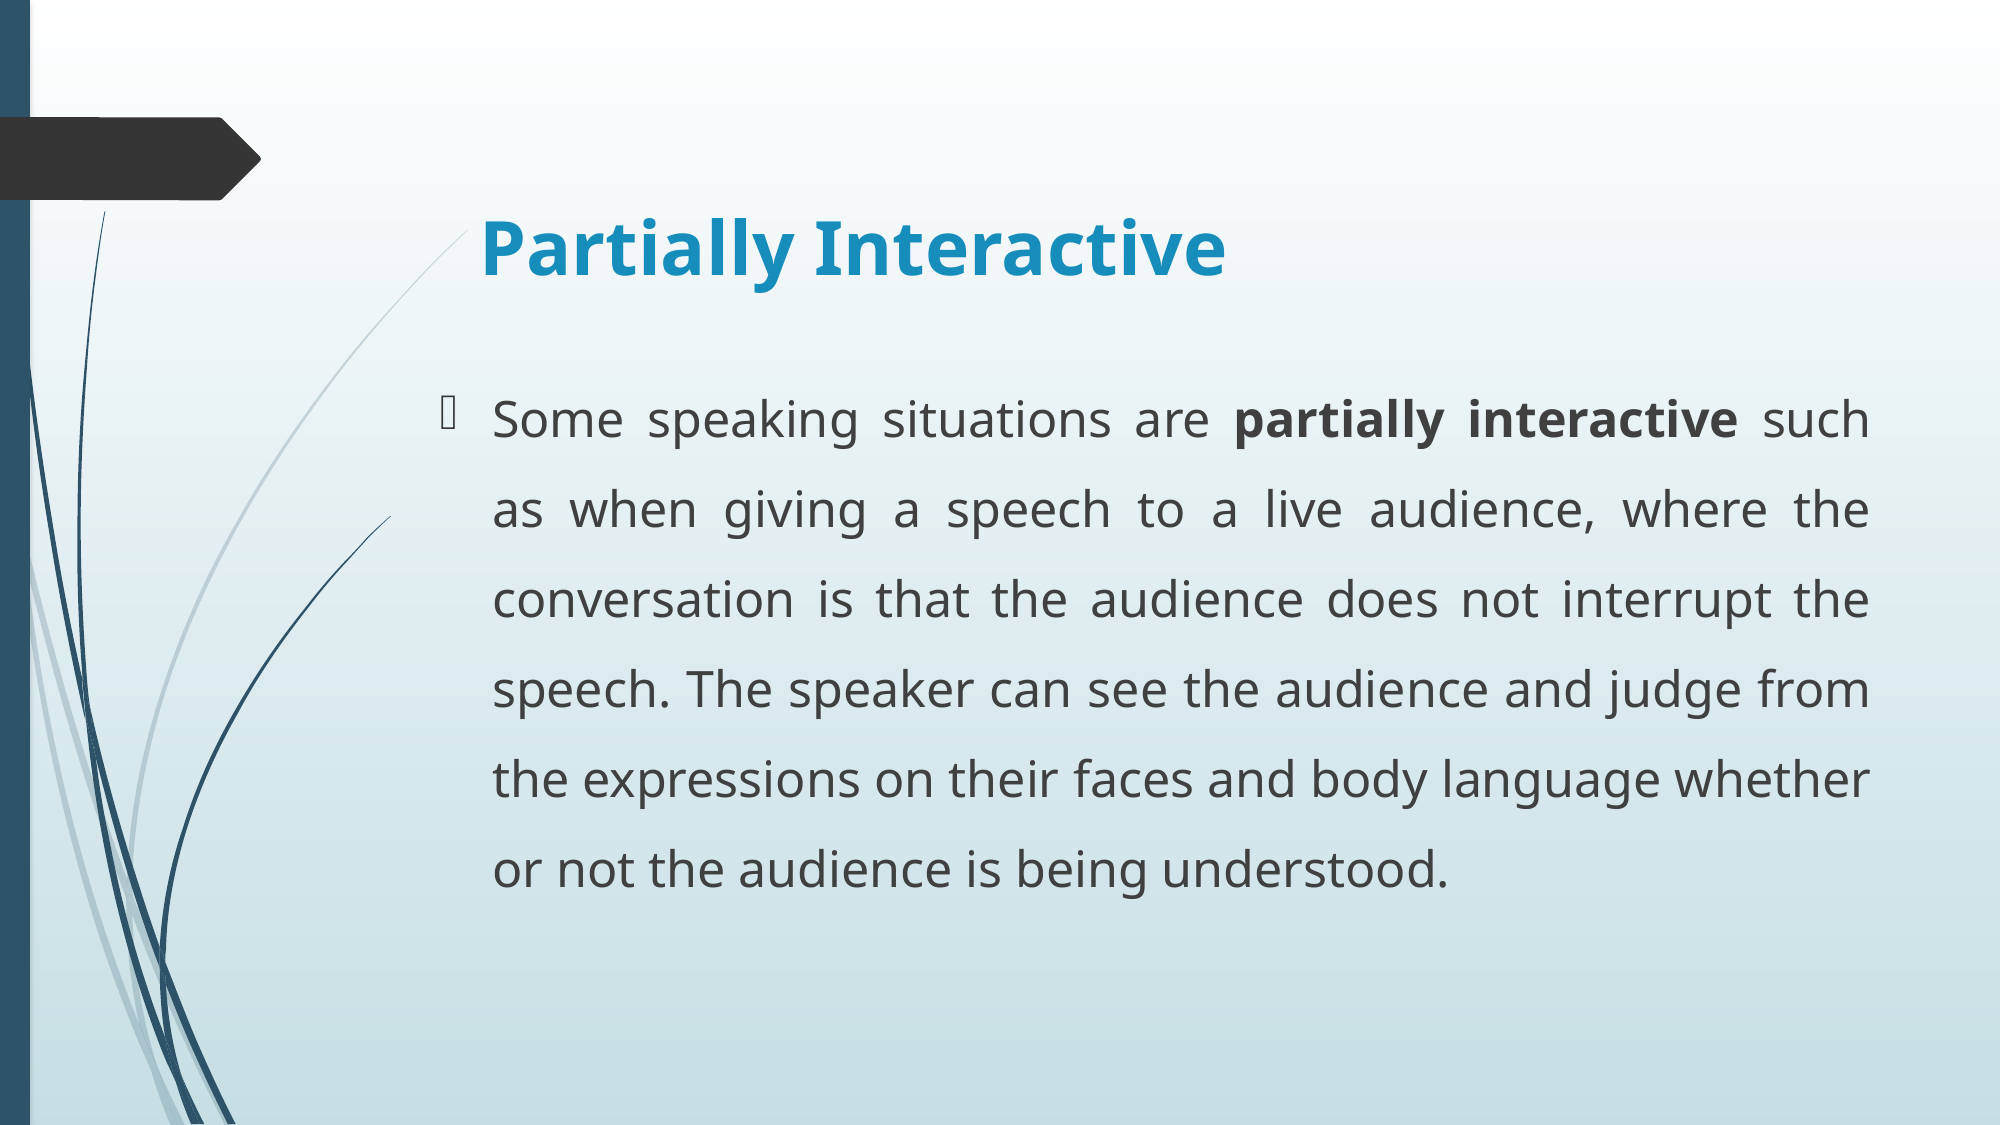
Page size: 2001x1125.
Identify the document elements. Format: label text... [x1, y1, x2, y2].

list Some speaking situations are partially interactive such as when giving a speech to a live audience, where the conversation is that the audience does not interrupt the speech. The speaker can see the audience and judge from the expressions on their faces and body language whether or not the audience is being understood. [424, 350, 1888, 970]
title Partially Interactive [425, 102, 1888, 313]
